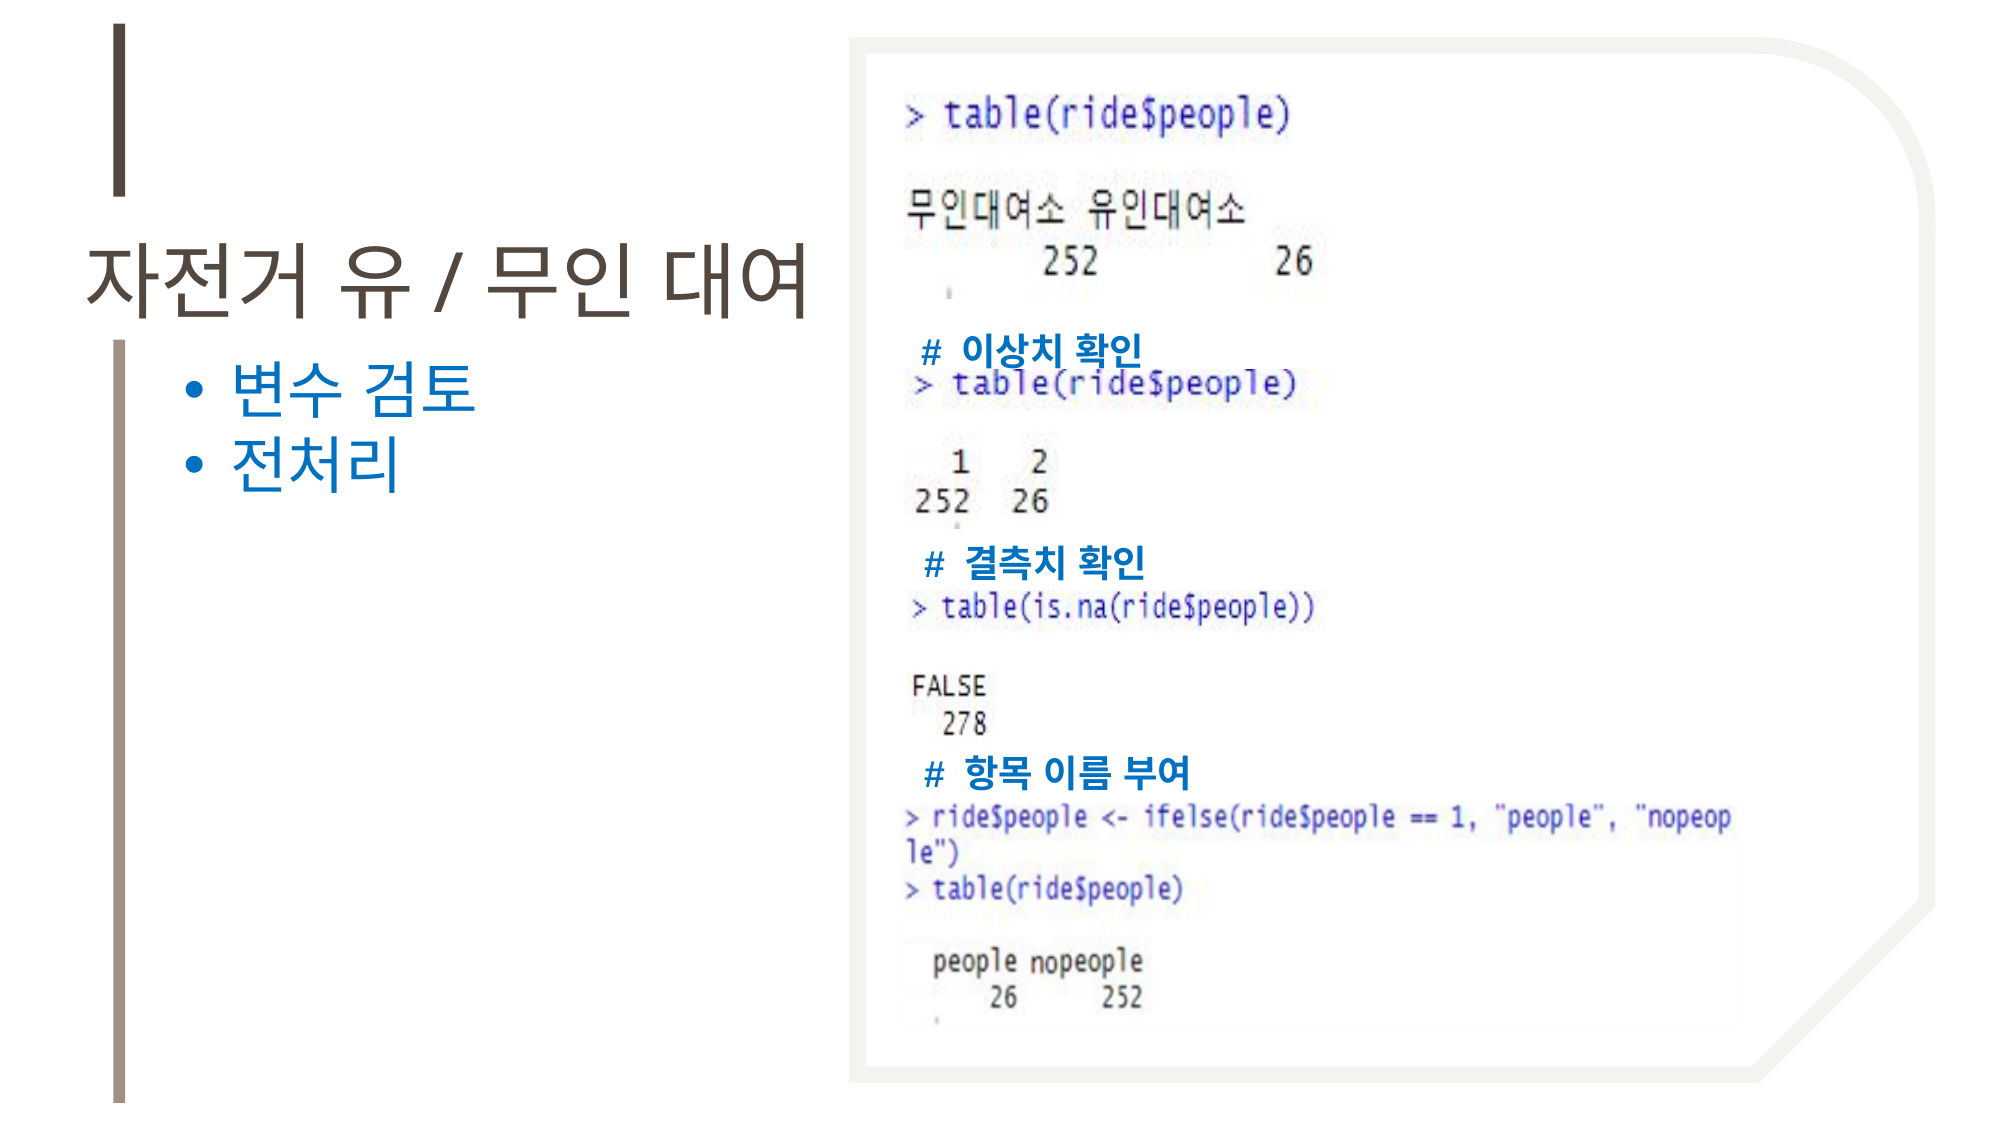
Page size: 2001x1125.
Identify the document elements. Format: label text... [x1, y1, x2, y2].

picture [904, 369, 1331, 529]
picture [899, 802, 1741, 1062]
text_box 자전거 유/무인 대여 [69, 221, 853, 337]
text_box # 항목 이름 부여 [909, 742, 1394, 802]
picture [907, 590, 1357, 746]
text_box [112, 338, 126, 1104]
picture [904, 93, 1339, 299]
text_box # 결측치 확인 [909, 532, 1227, 590]
text_box [856, 44, 1929, 1076]
text_box [49, 189, 381, 331]
text_box [112, 23, 126, 198]
text_box # 이상치 확인 [906, 320, 1224, 369]
text_box 변수 검토 전처리 [168, 344, 493, 509]
